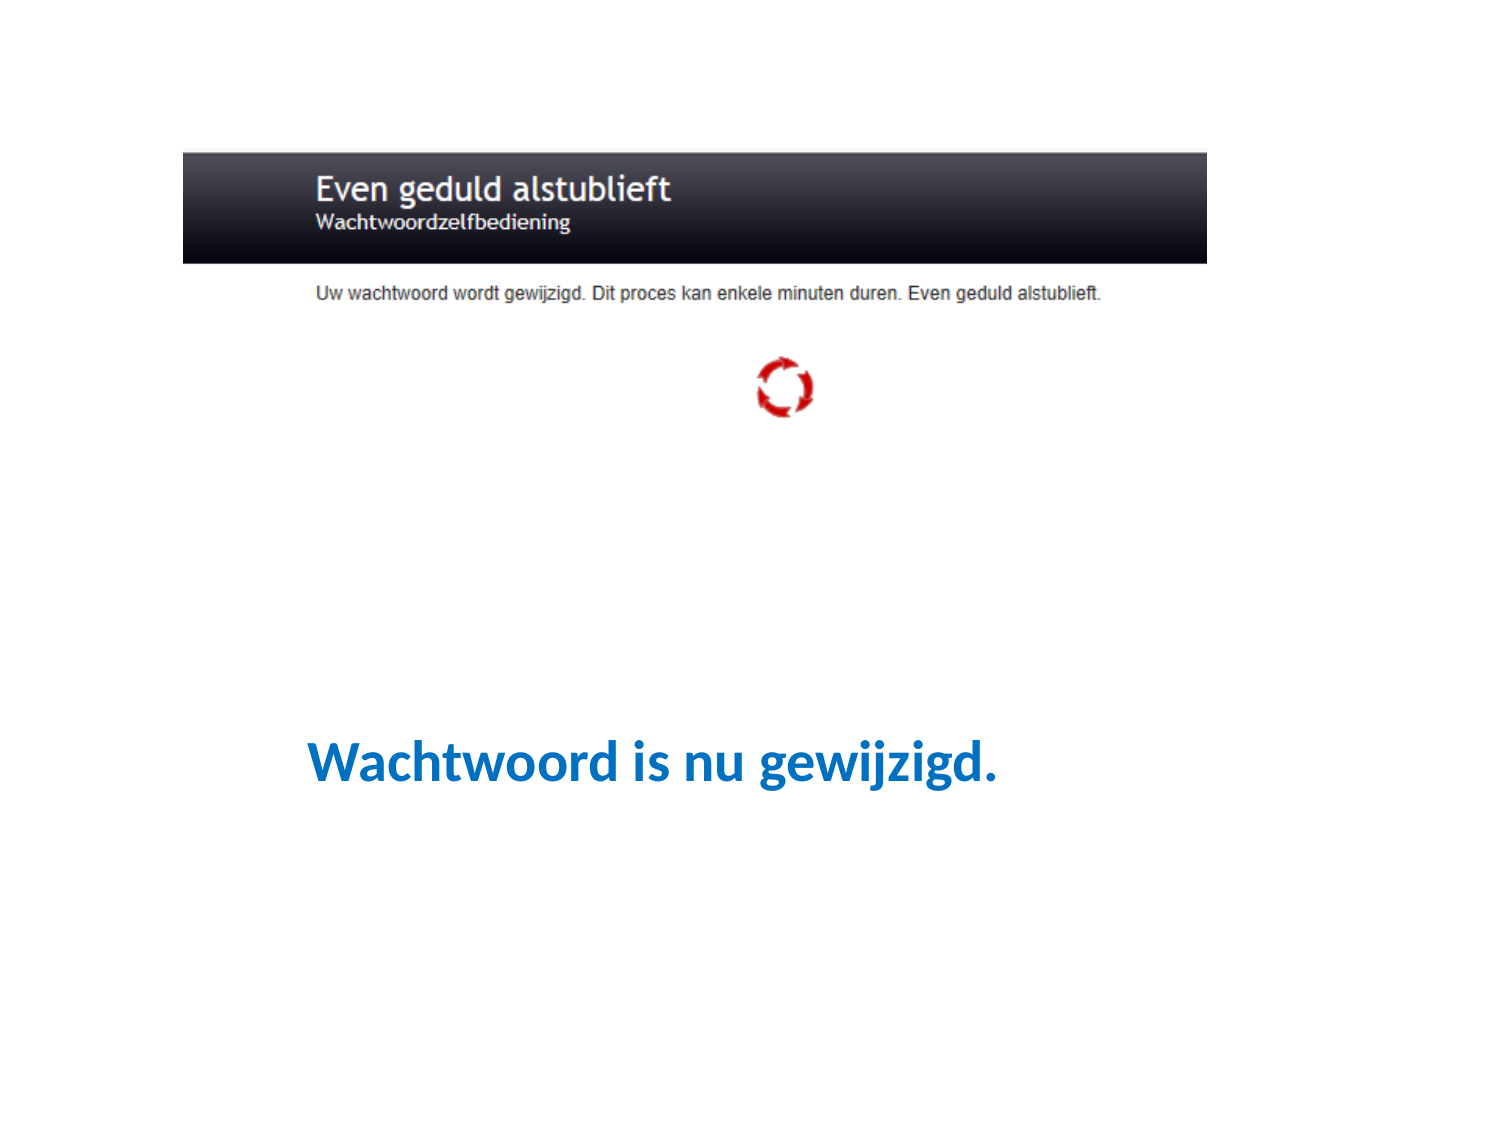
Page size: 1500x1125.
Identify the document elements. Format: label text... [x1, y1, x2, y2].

picture [182, 148, 1207, 515]
text_box Wachtwoord is nu gewijzigd. [293, 716, 1015, 801]
